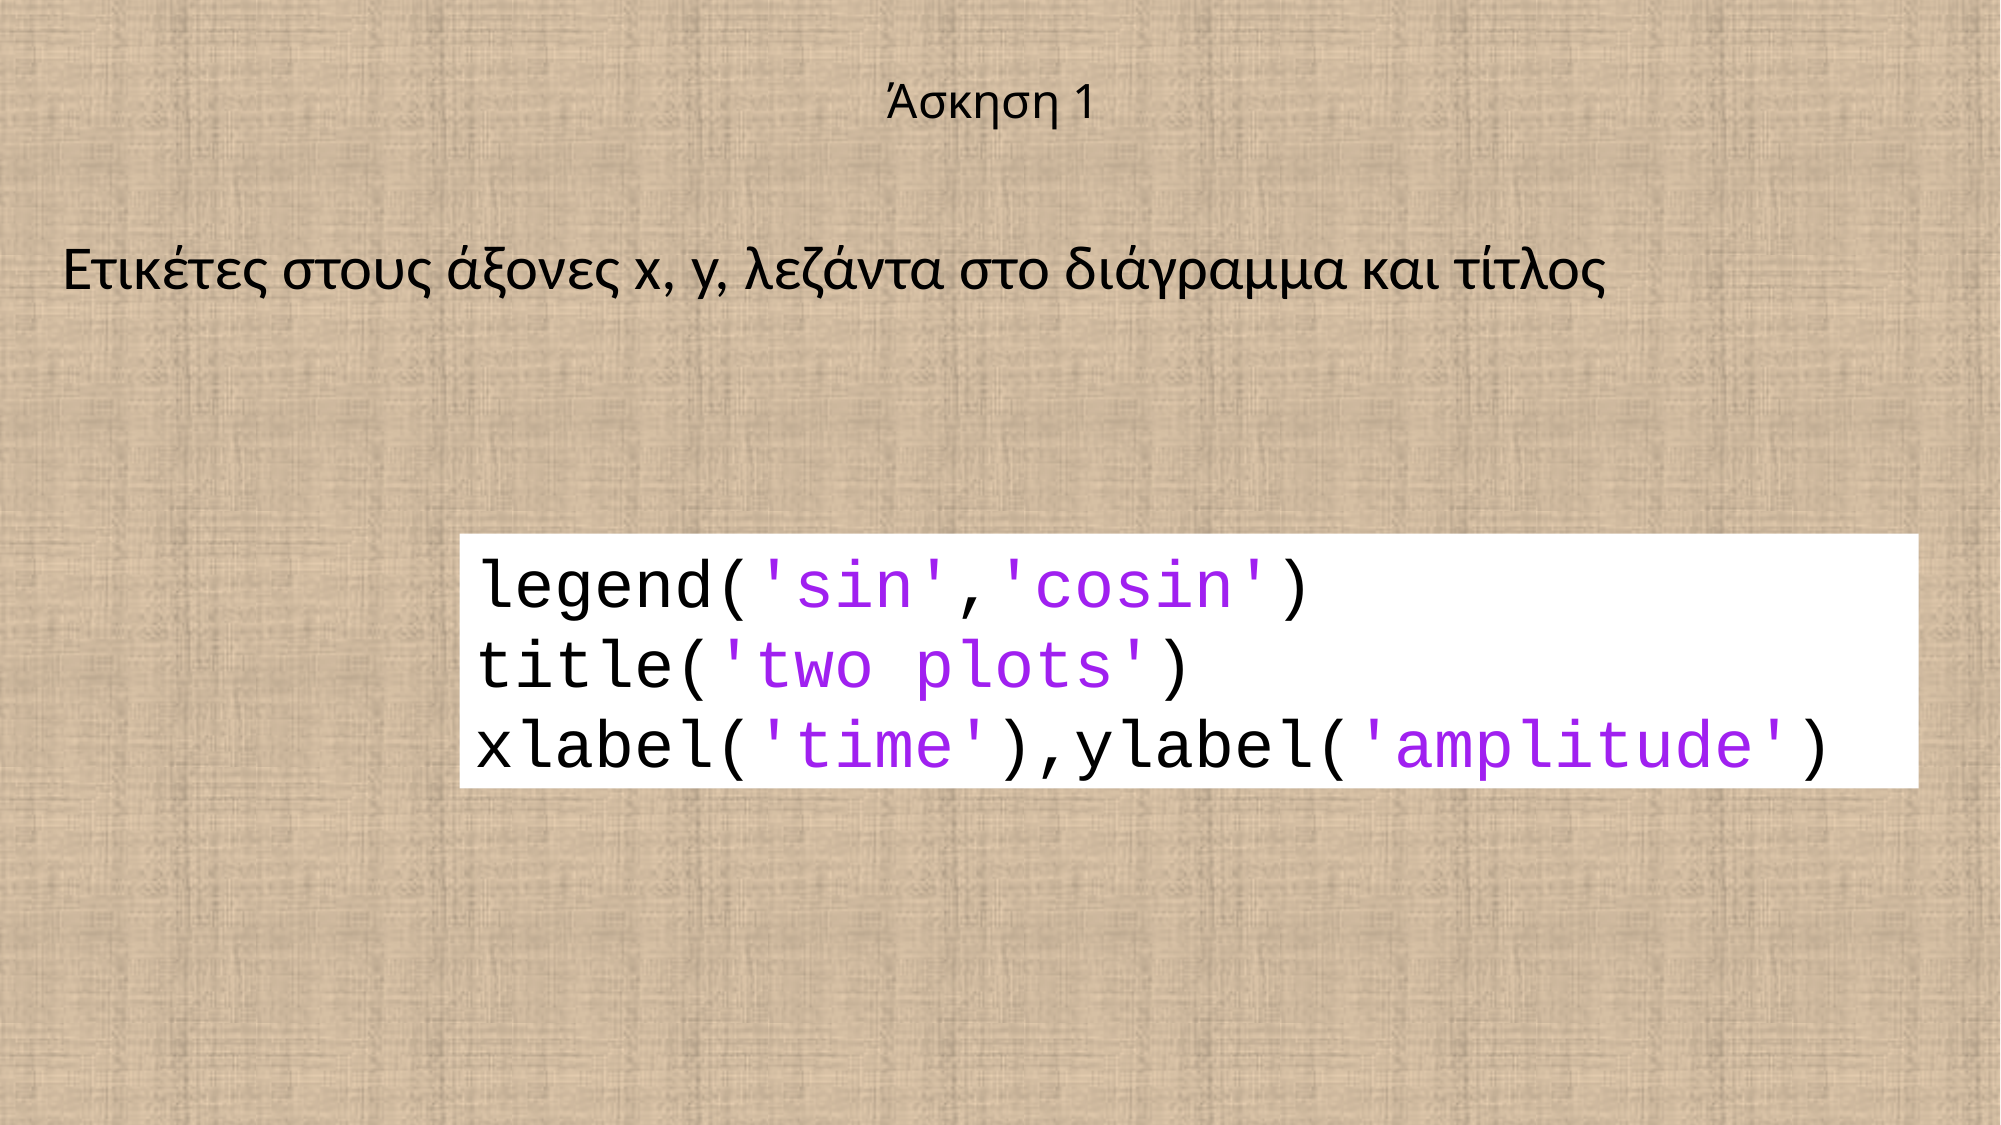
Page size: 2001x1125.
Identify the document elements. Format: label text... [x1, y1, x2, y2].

subtitle Ετικέτες στους άξονες x, y, λεζάντα στο διάγραμμα και τίτλος [47, 227, 1966, 352]
title Άσκηση 1 [249, 16, 1750, 137]
text_box legend('sin','cosin') title('two plots') xlabel('time'),ylabel('amplitude') [459, 533, 1919, 789]
